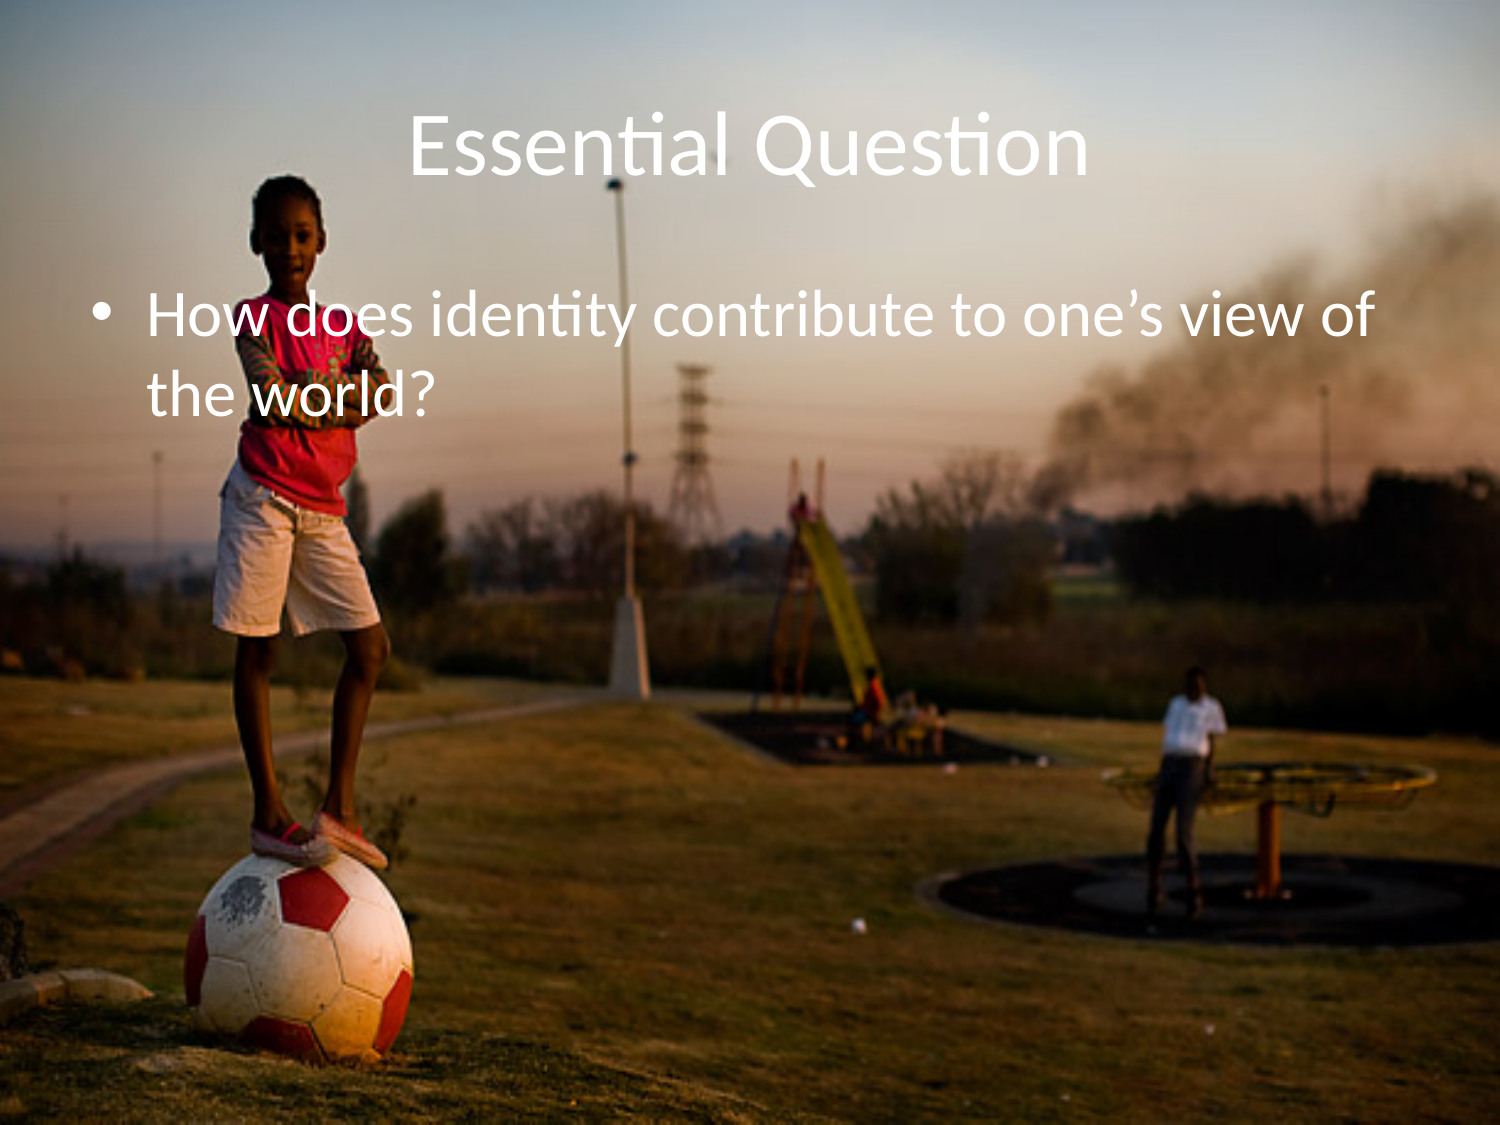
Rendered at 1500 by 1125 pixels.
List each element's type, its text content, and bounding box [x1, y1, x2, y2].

title Essential Question [75, 45, 1425, 233]
picture [0, 0, 1500, 1125]
list How does identity contribute to one’s view of the world? [75, 262, 1425, 1005]
